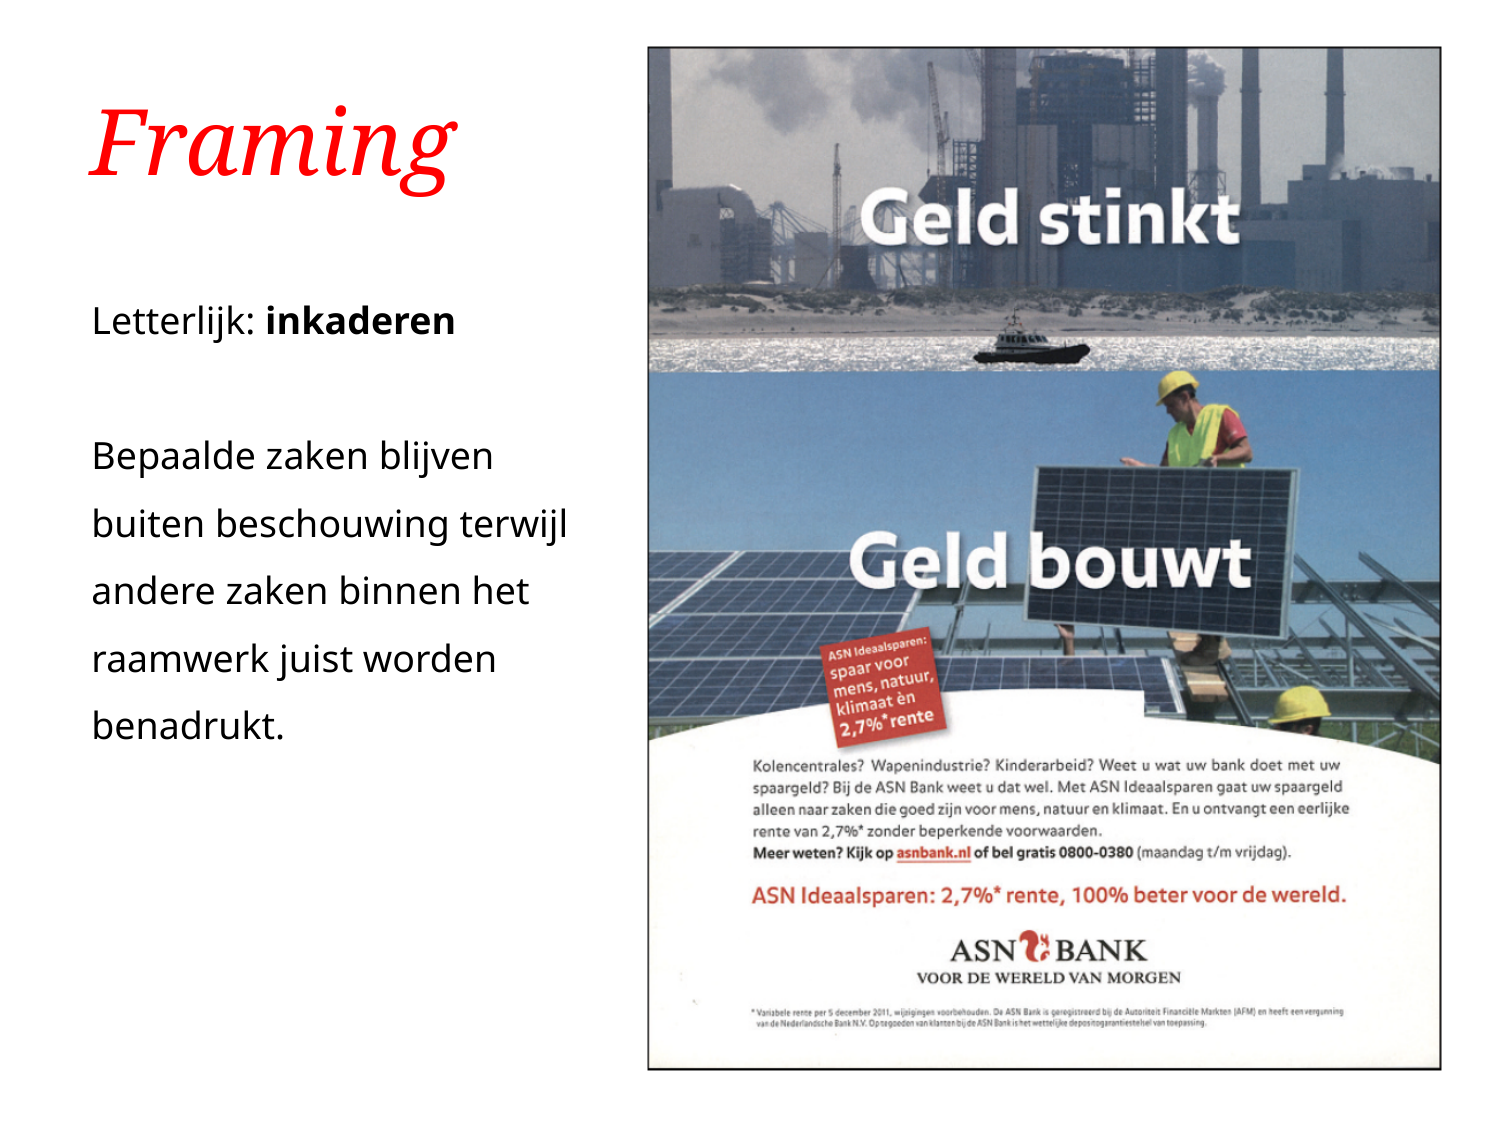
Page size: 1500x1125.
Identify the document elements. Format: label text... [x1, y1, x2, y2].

text_box Letterlijk: inkaderen Bepaalde zaken blijven buiten beschouwing terwijl andere zaken binnen het raamwerk juist worden benadrukt. [76, 267, 609, 755]
picture [643, 42, 1445, 1074]
title Framing [75, 45, 639, 233]
